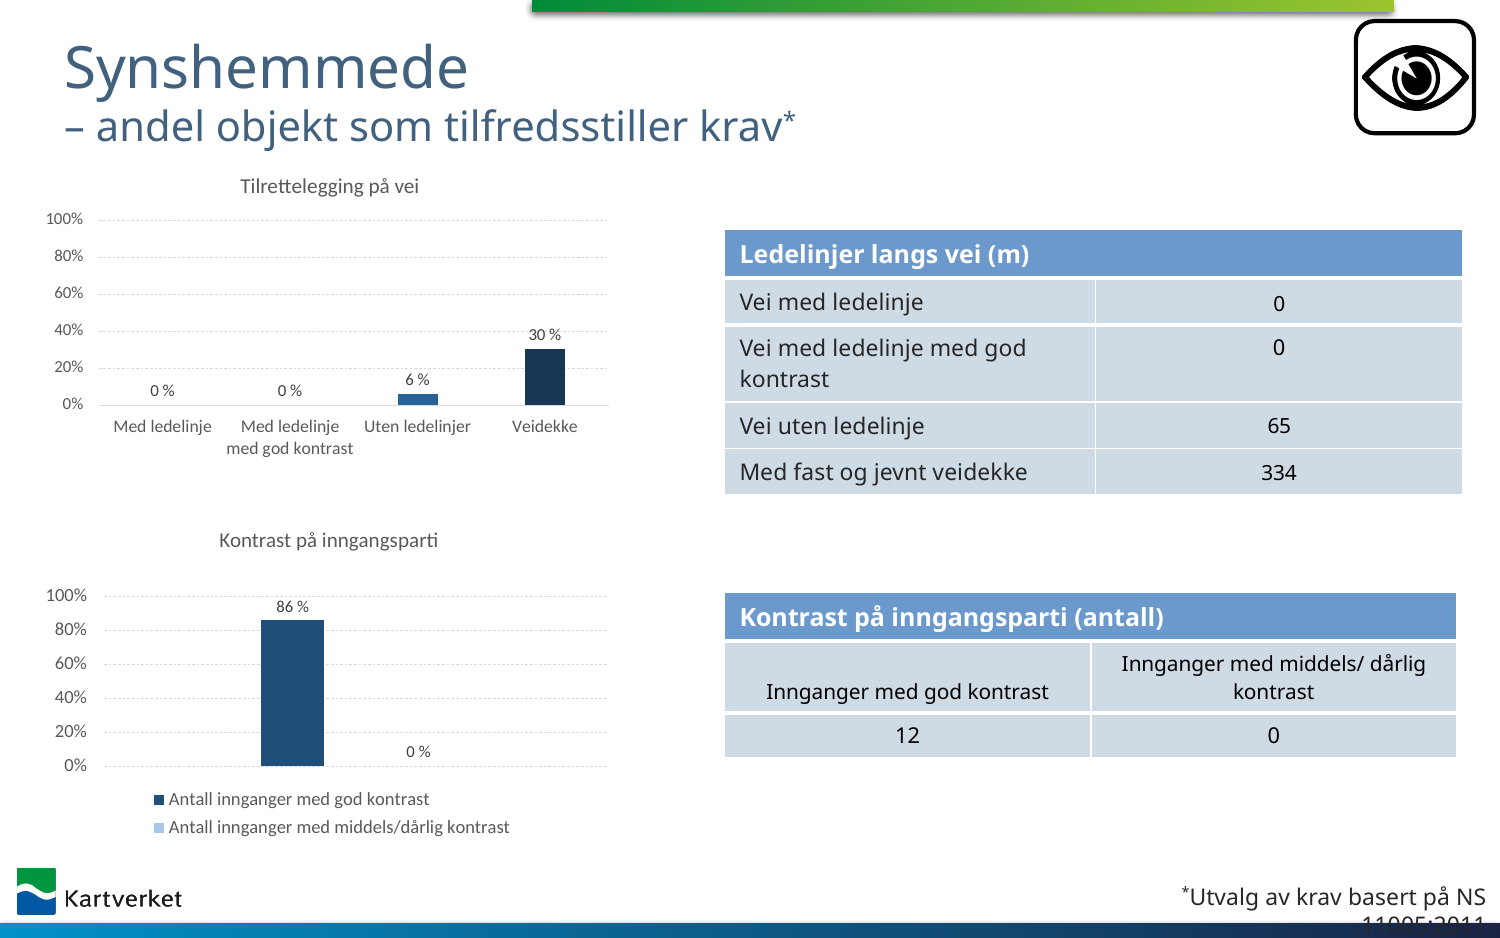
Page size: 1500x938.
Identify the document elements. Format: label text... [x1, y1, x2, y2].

text_box Synshemmede – andel objekt som tilfredsstiller krav* [49, 24, 1431, 158]
picture [41, 166, 619, 492]
picture [41, 520, 617, 846]
table_cell Vei med ledelinje med god kontrast [725, 327, 1095, 401]
table_cell Med fast og jevnt veidekke [725, 449, 1095, 494]
table_cell 0 [1092, 715, 1456, 757]
table_cell Innganger med god kontrast [725, 643, 1090, 711]
table_cell 12 [725, 715, 1090, 757]
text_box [1355, 20, 1475, 134]
table_header Kontrast på inngangsparti (antall) [725, 593, 1456, 639]
table_cell Vei uten ledelinje [725, 403, 1095, 448]
text_box *Utvalg av krav basert på NS 11005:2011 [1068, 873, 1500, 938]
table_header Ledelinjer langs vei (m) [725, 230, 1462, 276]
table_cell Innganger med middels/ dårlig kontrast [1092, 643, 1456, 711]
table_cell 0 [1096, 280, 1462, 323]
table_cell 334 [1096, 449, 1462, 494]
table_cell 0 [1096, 327, 1462, 401]
table_cell 65 [1096, 403, 1462, 448]
table_cell Vei med ledelinje [725, 280, 1095, 323]
